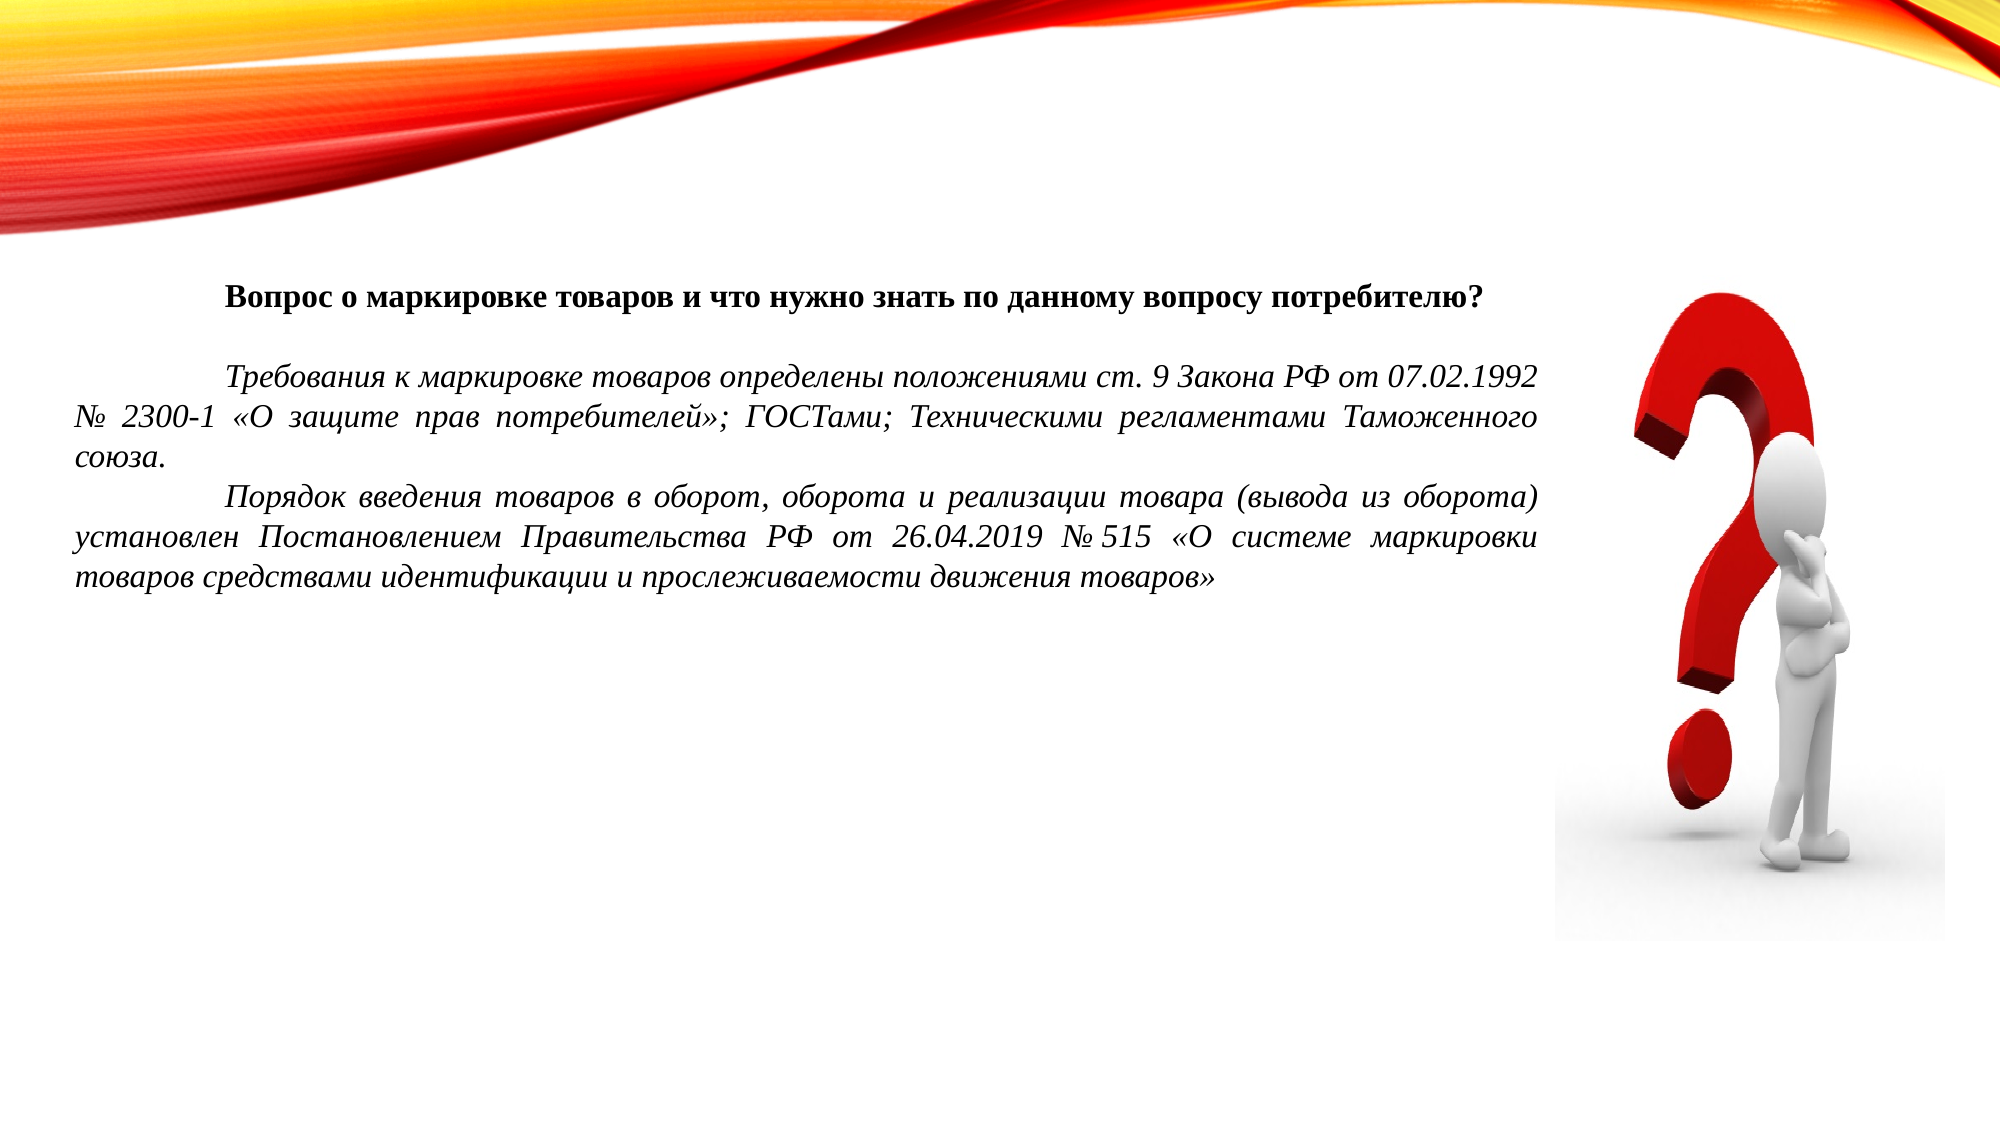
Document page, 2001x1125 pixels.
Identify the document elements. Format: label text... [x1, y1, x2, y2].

picture [1554, 255, 1946, 941]
picture [0, 0, 2000, 237]
text_box Вопрос о маркировке товаров и что нужно знать по данному вопросу потребителю? Требования к маркировке товаров определены положениями ст. 9 Закона РФ от 07.02.1992 № 2300-1 «О защите прав потребителей»; ГОСТами; Техническими регламентами Таможенного союза. Порядок введения товаров в оборот, оборота и реализации товара (вывода из оборота) установлен Постановлением Правительства РФ от 26.04.2019 № 515 «О системе маркировки товаров средствами идентификации и прослеживаемости движения товаров» [60, 267, 1545, 602]
